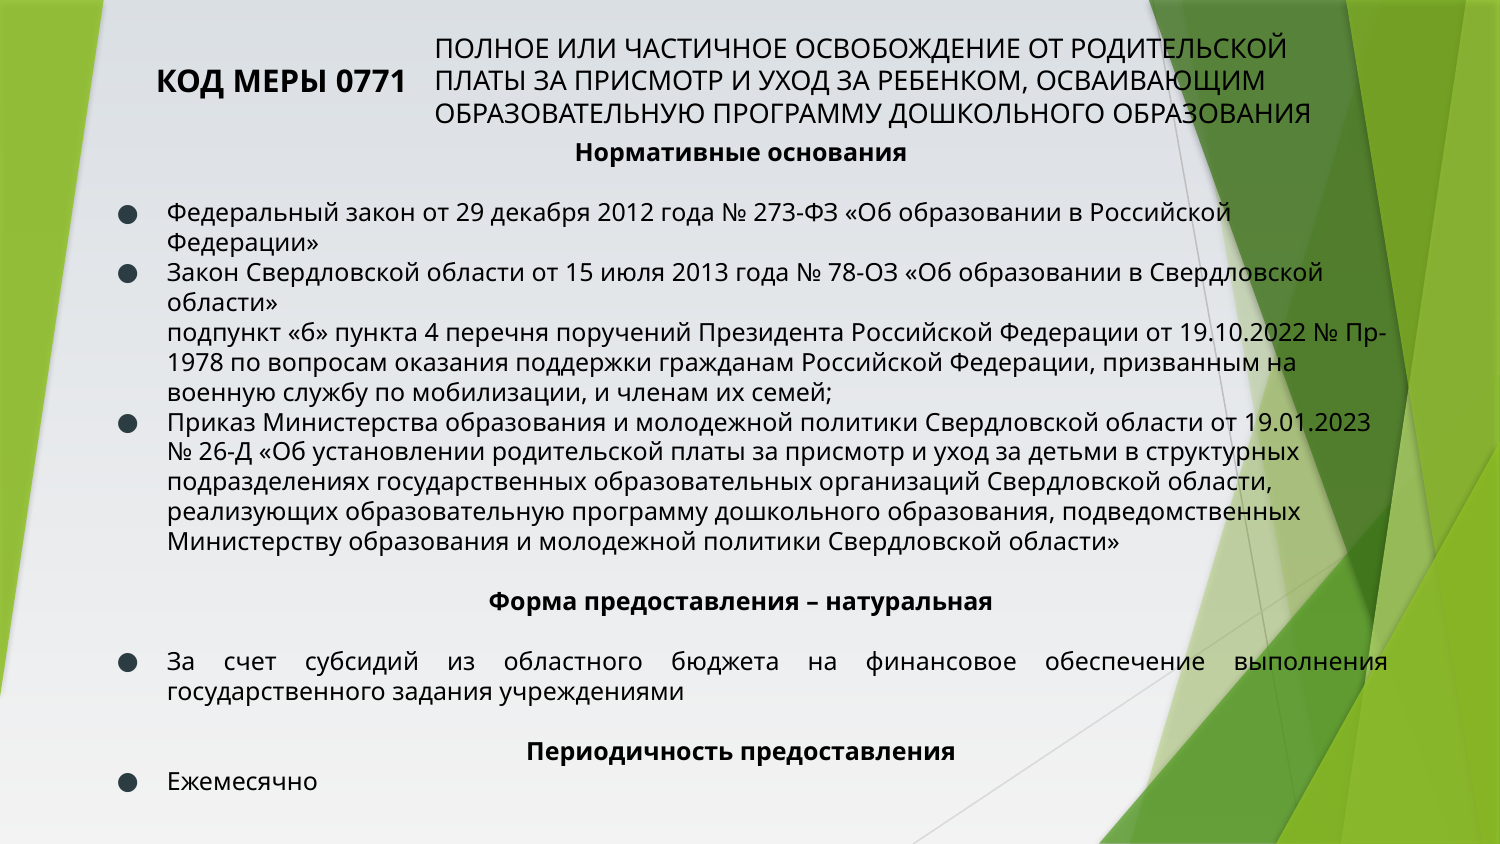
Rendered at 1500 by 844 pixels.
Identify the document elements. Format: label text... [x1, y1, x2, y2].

text_box КОД МЕРЫ 0771 [107, 21, 424, 138]
title Полное или частичное освобождение от родительской платы за присмотр и уход за ребенком, осваивающим образовательную программу дошкольного образования [423, 21, 1368, 139]
text_box Нормативные основания Федеральный закон от 29 декабря 2012 года № 273-ФЗ «Об образовании в Российской Федерации» Закон Свердловской области от 15 июля 2013 года № 78-ОЗ «Об образовании в Свердловской области» подпункт «б» пункта 4 перечня поручений Президента Российской Федерации от 19.10.2022 № Пр-1978 по вопросам оказания поддержки гражданам Российской Федерации, призванным на военную службу по мобилизации, и членам их семей; Приказ Министерства образования и молодежной политики Свердловской области от 19.01.2023 № 26-Д «Об установлении родительской платы за присмотр и уход за детьми в структурных подразделениях государственных образовательных организаций Свердловской области, реализующих образовательную программу дошкольного образования, подведомственных Министерству образования и молодежной политики Свердловской области» Форма предоставления – натуральная За счет субсидий из областного бюджета на финансовое обеспечение выполнения государственного задания учреждениями Периодичность предоставления Ежемесячно [80, 130, 1402, 763]
